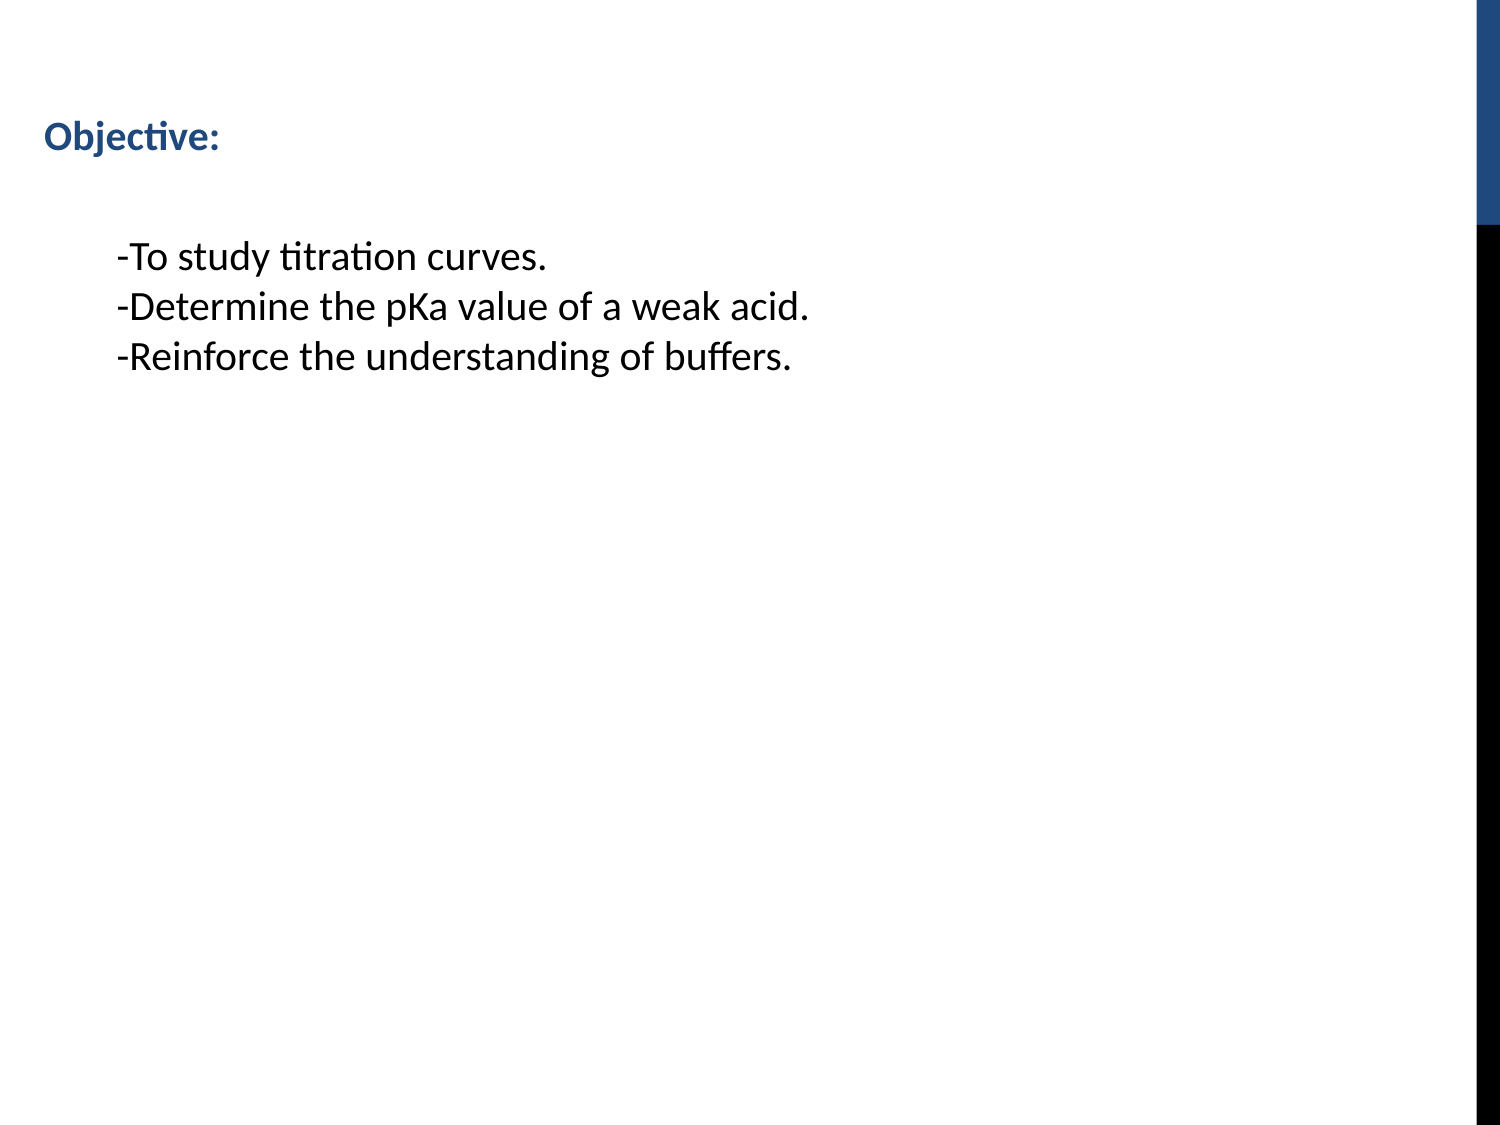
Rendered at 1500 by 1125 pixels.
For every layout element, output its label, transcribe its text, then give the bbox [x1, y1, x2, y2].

text_box -To study titration curves. -Determine the pKa value of a weak acid. -Reinforce the understanding of buffers. [26, 221, 1471, 387]
text_box Objective: [29, 101, 1165, 212]
